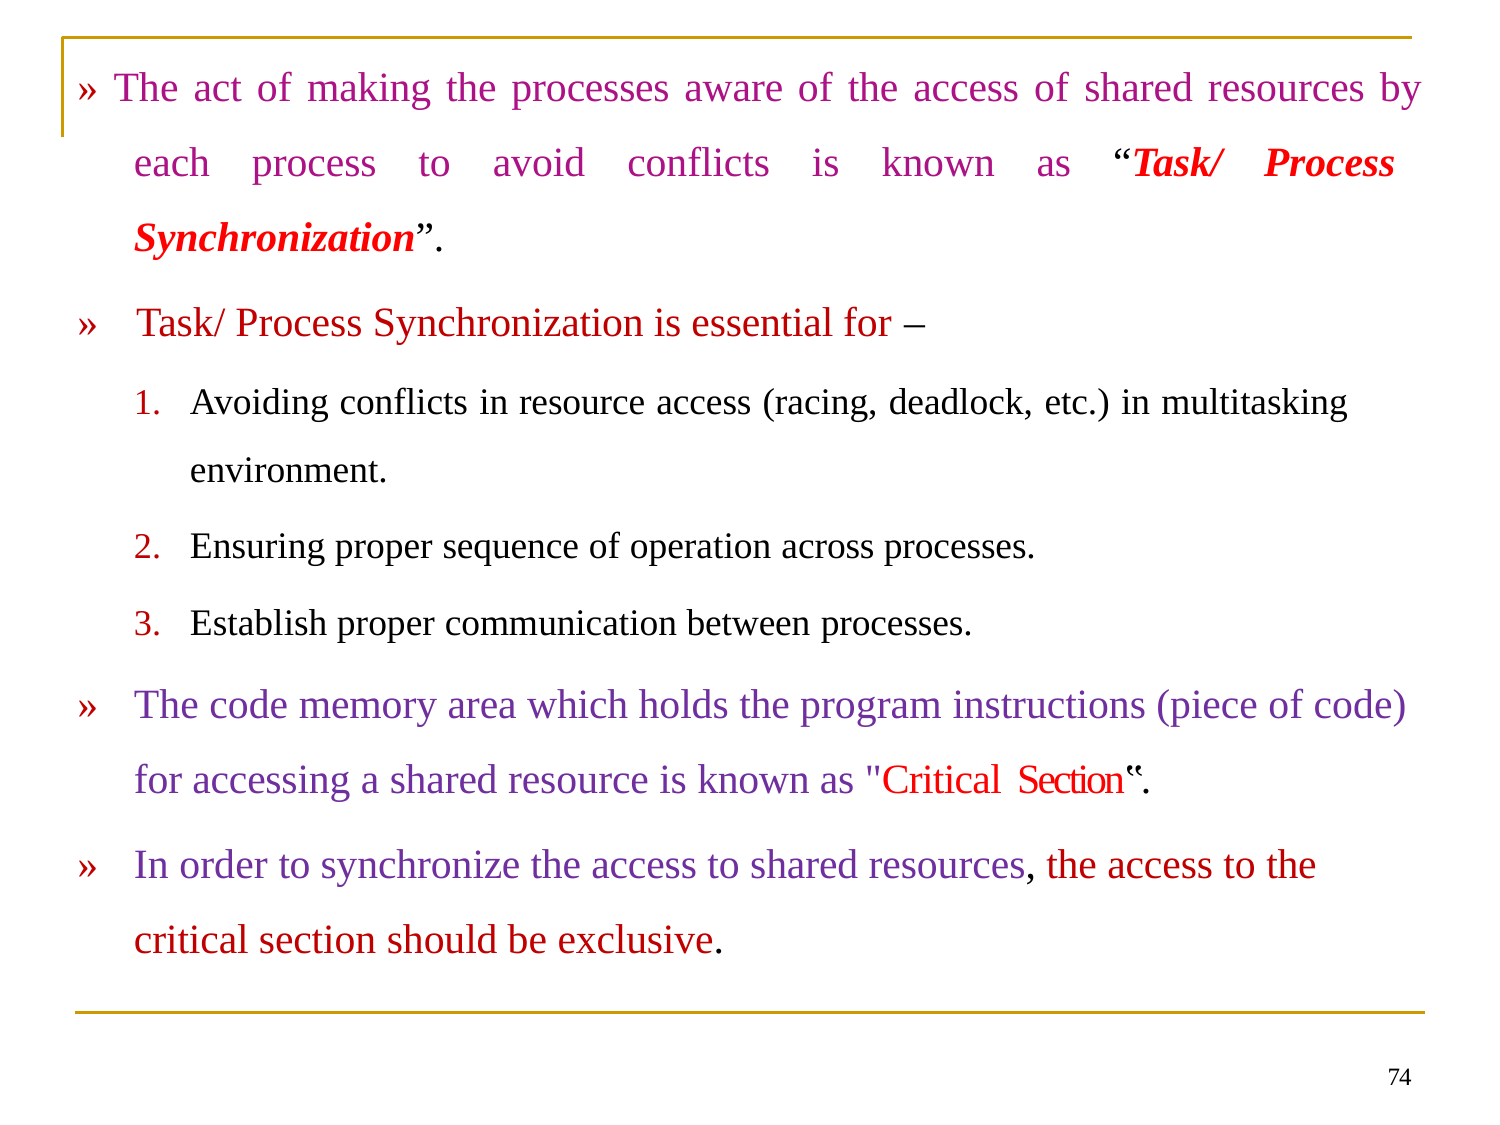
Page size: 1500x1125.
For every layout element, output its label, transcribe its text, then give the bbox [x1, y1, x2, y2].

slide_number 74 [1381, 1061, 1417, 1125]
title » The act of making the processes aware of the access of shared resources by each process to avoid conflicts is known as “Task/ Process Synchronization”. [75, 32, 1439, 260]
text_box » Task/ Process Synchronization is essential for – Avoiding conflicts in resource access (racing, deadlock, etc.) in multitasking environment. Ensuring proper sequence of operation across processes. Establish proper communication between processes. » The code memory area which holds the program instructions (piece of code) for accessing a shared resource is known as "Critical Section‟. » In order to synchronize the access to shared resources, the access to the critical section should be exclusive. [75, 293, 1438, 963]
